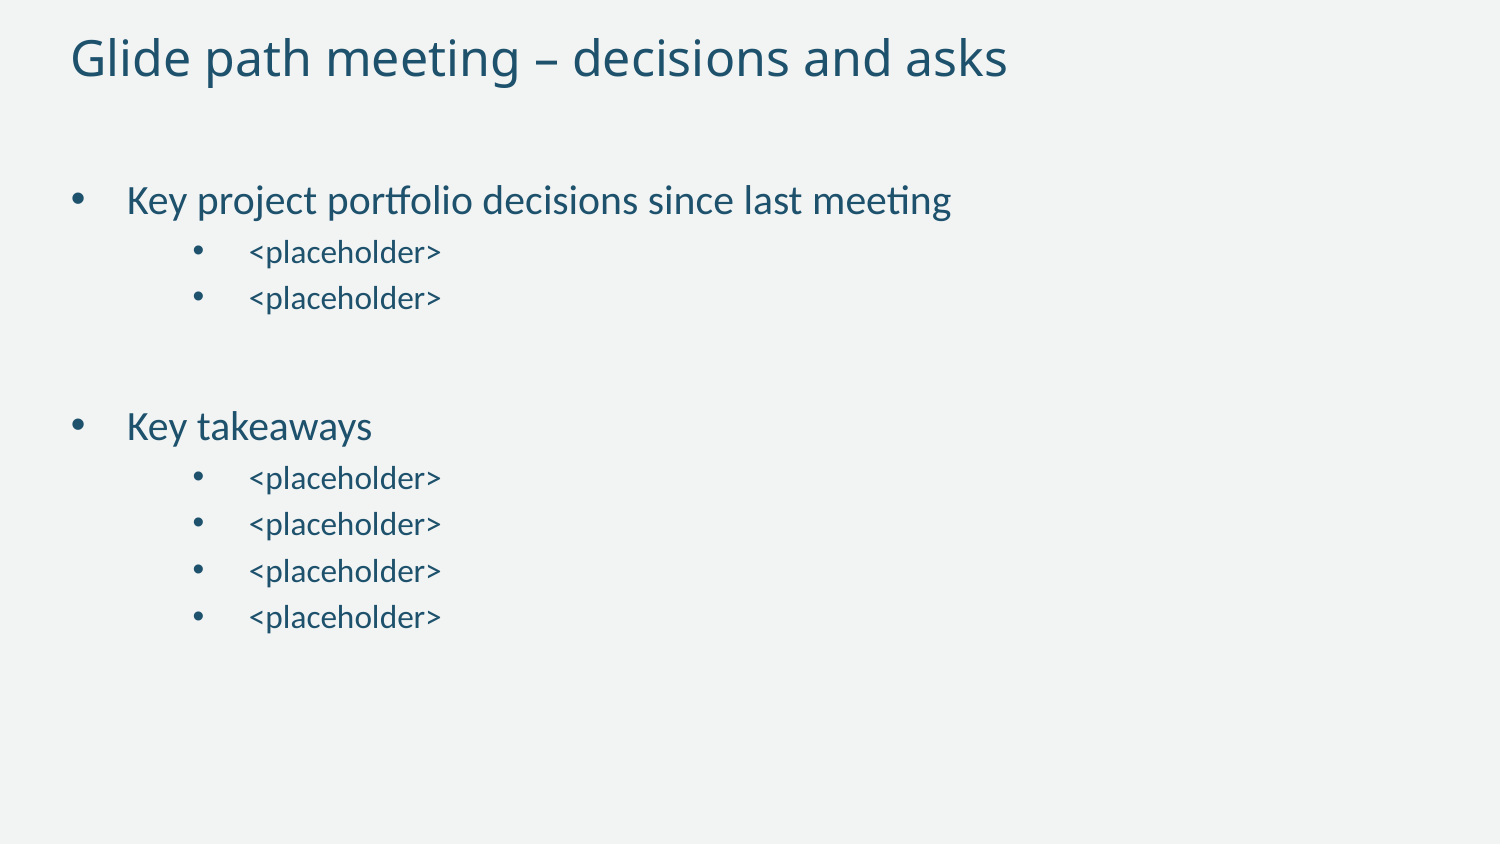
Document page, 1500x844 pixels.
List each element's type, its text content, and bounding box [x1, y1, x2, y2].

title Glide path meeting – decisions and asks [55, 18, 1402, 109]
list Key project portfolio decisions since last meeting <placeholder> <placeholder> Key takeaways <placeholder> <placeholder> <placeholder> <placeholder> [55, 165, 1402, 749]
